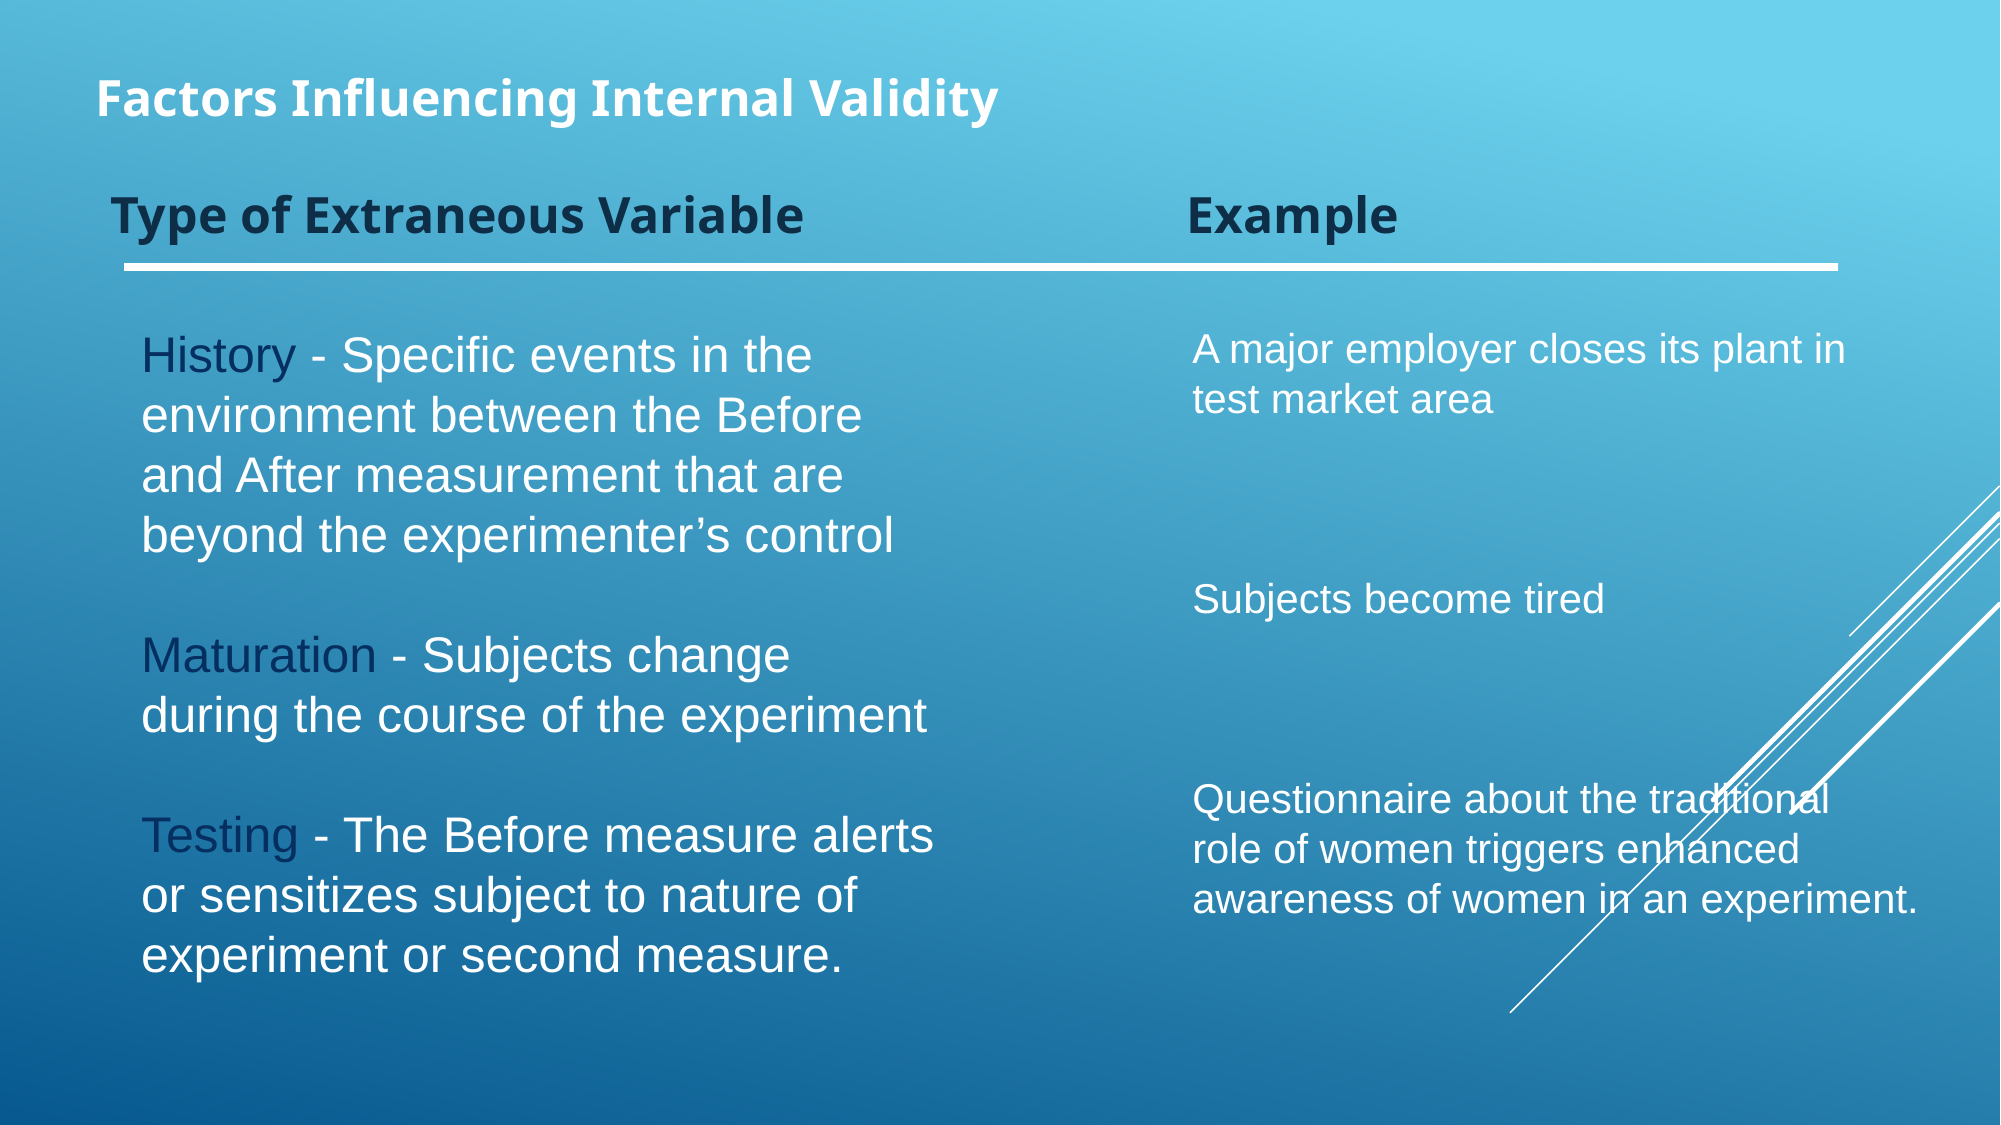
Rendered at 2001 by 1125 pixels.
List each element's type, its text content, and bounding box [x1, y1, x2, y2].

text_box Factors Influencing Internal Validity [80, 58, 1014, 134]
text_box Example [1171, 175, 1416, 252]
text_box History - Specific events in the environment between the Before and After measurement that are beyond the experimenter’s control Maturation - Subjects change during the course of the experiment Testing - The Before measure alerts or sensitizes subject to nature of experiment or second measure. [125, 314, 1140, 990]
text_box Type of Extraneous Variable [94, 175, 821, 252]
text_box A major employer closes its plant in test market area Subjects become tired Questionnaire about the traditional role of women triggers enhanced awareness of women in an experiment. [1177, 314, 1983, 930]
